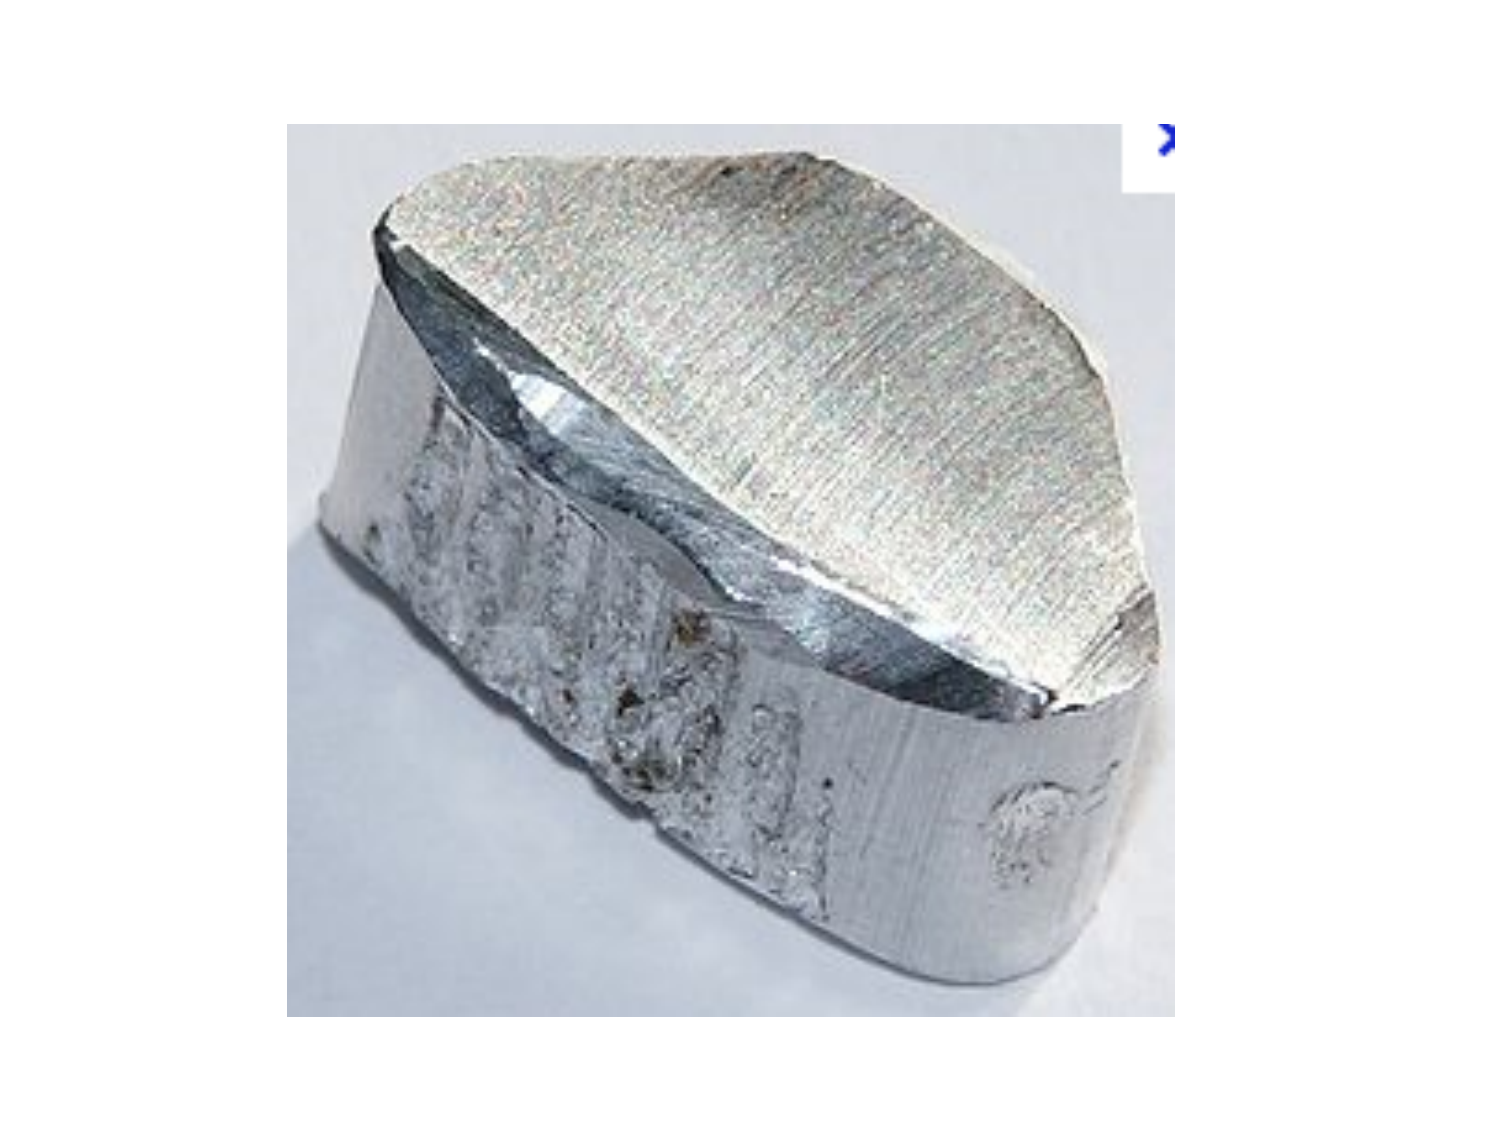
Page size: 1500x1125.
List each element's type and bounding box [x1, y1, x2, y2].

picture [287, 124, 1176, 1017]
